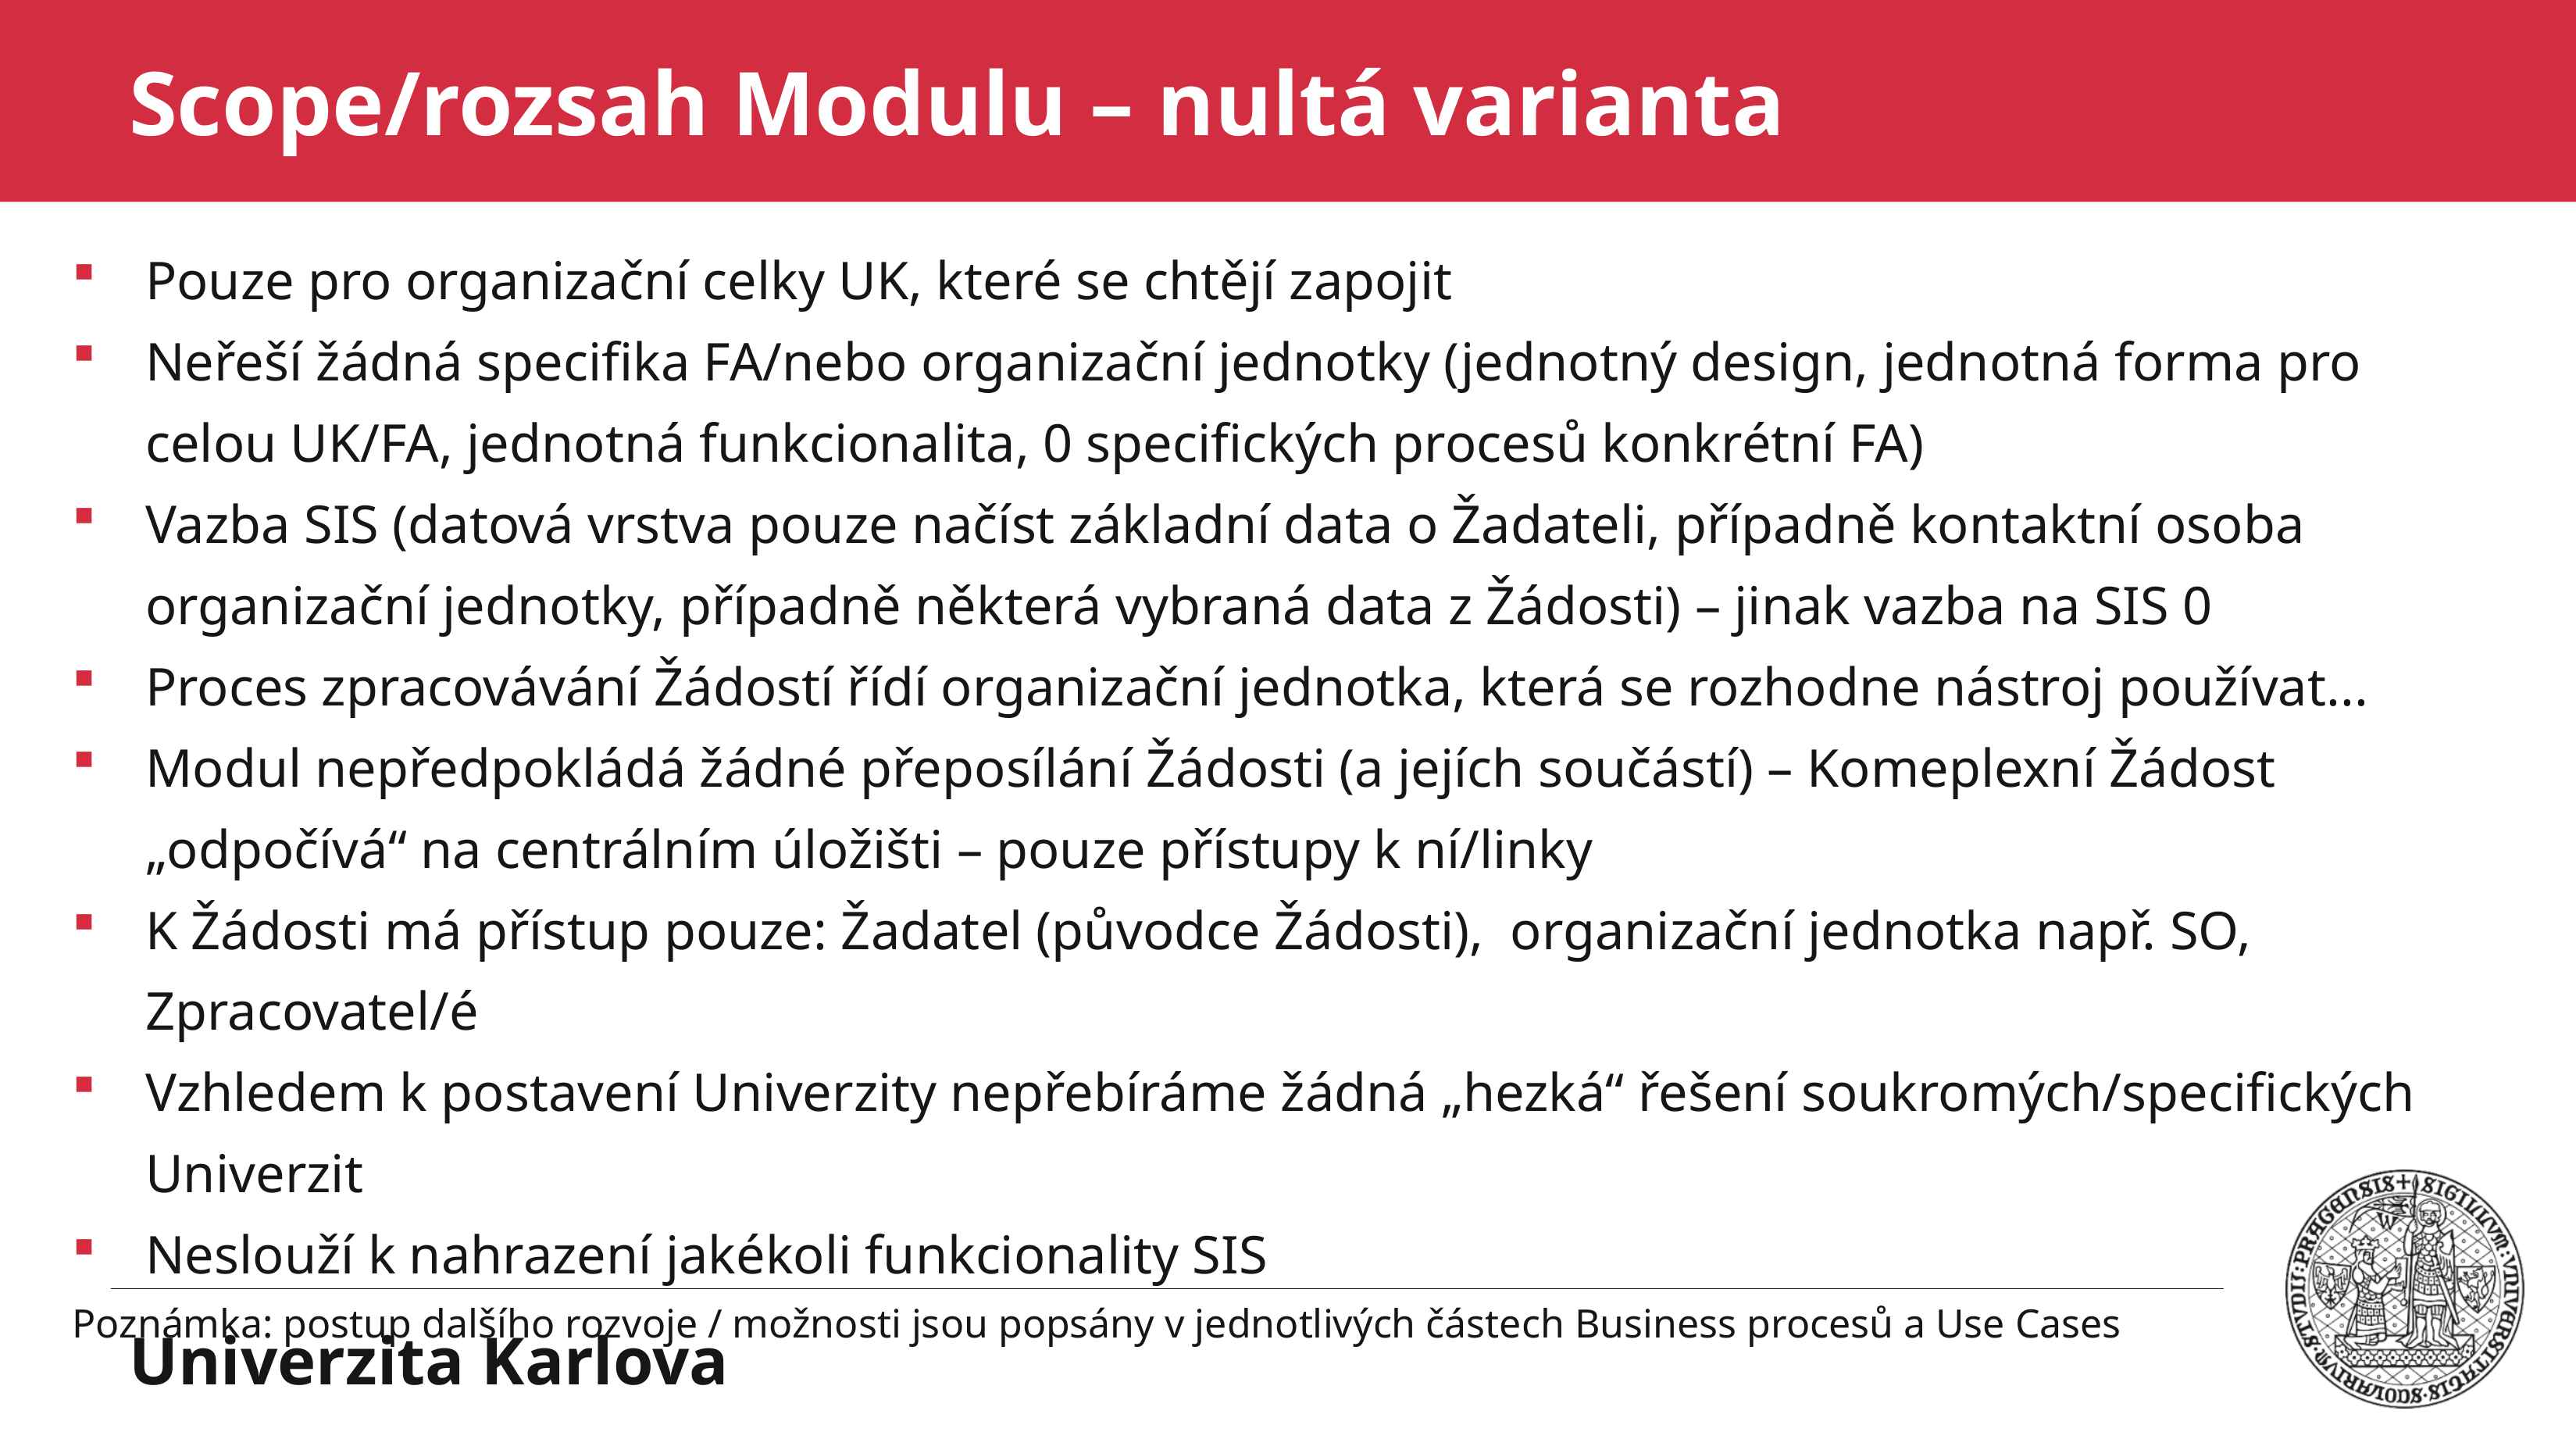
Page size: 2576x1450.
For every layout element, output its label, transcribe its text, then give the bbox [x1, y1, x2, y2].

picture [2285, 1170, 2524, 1409]
text_box Pouze pro organizační celky UK, které se chtějí zapojit Neřeší žádná specifika FA/nebo organizační jednotky (jednotný design, jednotná forma pro celou UK/FA, jednotná funkcionalita, 0 specifických procesů konkrétní FA) Vazba SIS (datová vrstva pouze načíst základní data o Žadateli, případně kontaktní osoba organizační jednotky, případně některá vybraná data z Žádosti) – jinak vazba na SIS 0 Proces zpracovávání Žádostí řídí organizační jednotka, která se rozhodne nástroj používat... Modul nepředpokládá žádné přeposílání Žádosti (a jejích součástí) – Komeplexní Žádost „odpočívá“ na centrálním úložišti – pouze přístupy k ní/linky K Žádosti má přístup pouze: Žadatel (původce Žádosti), organizační jednotka např. SO, Zpracovatel/é Vzhledem k postavení Univerzity nepřebíráme žádná „hezká“ řešení soukromých/specifických Univerzit Neslouží k nahrazení jakékoli funkcionality SIS Poznámka: postup dalšího rozvoje / možnosti jsou popsány v jednotlivých částech Business procesů a Use Cases [60, 223, 2480, 1352]
text_box Scope/rozsah Modulu – nultá varianta [0, 41, 2557, 160]
